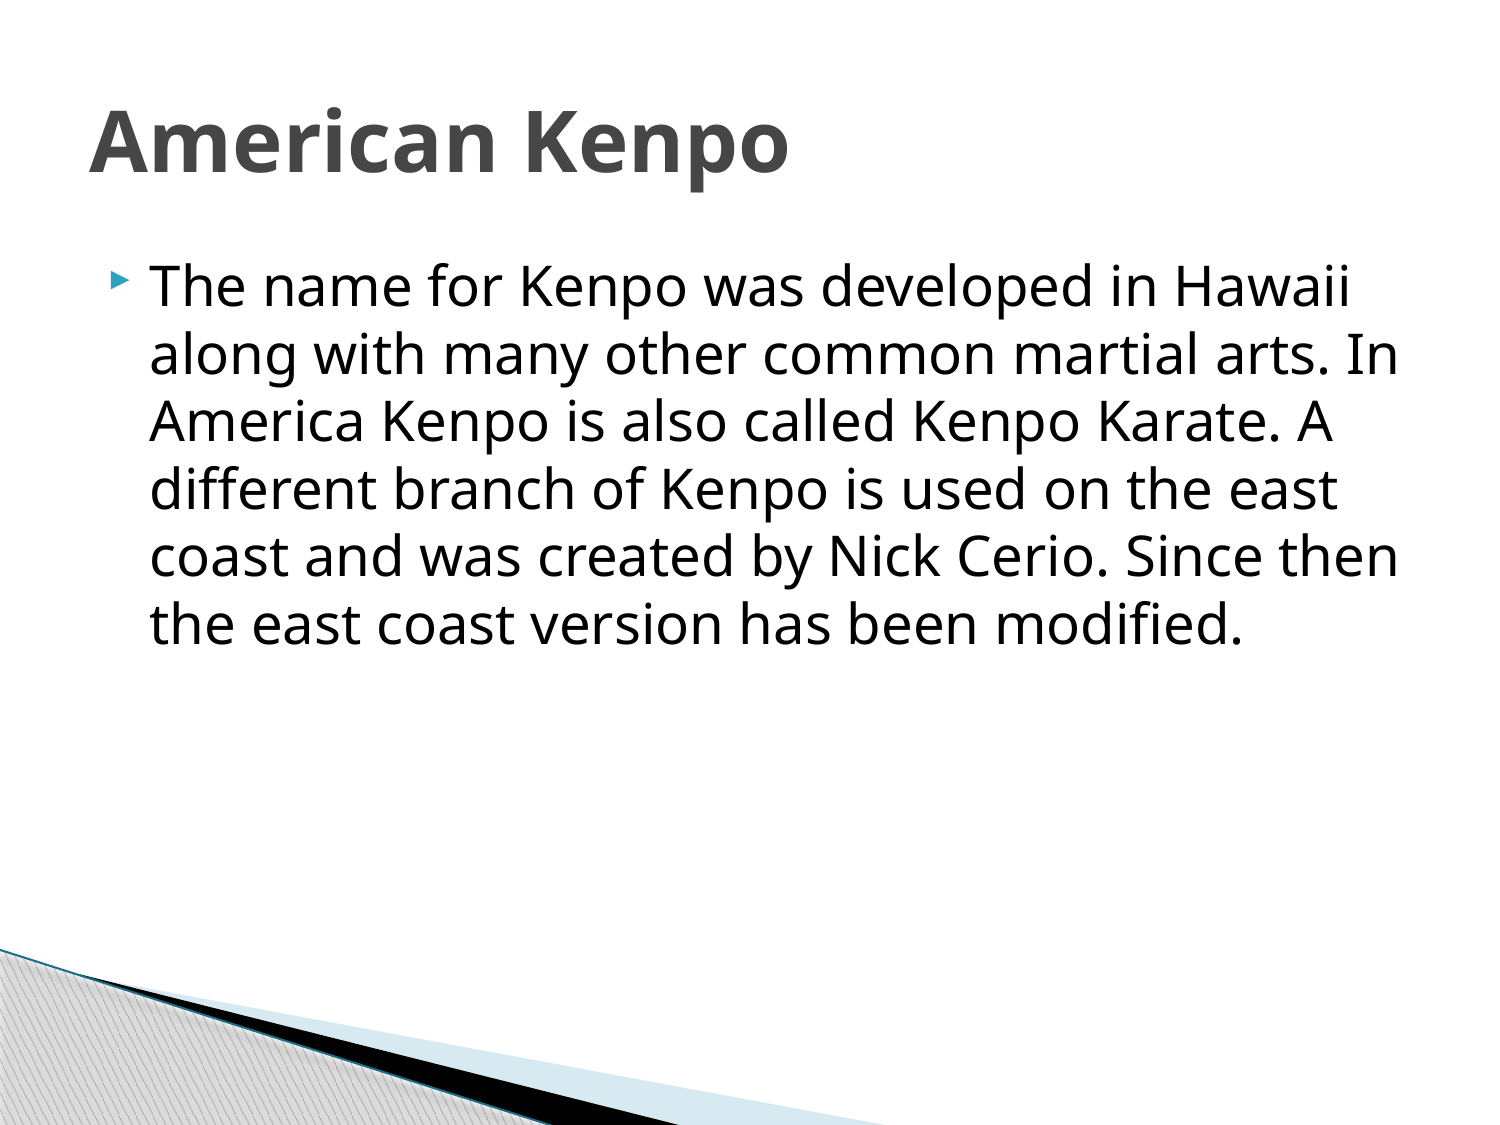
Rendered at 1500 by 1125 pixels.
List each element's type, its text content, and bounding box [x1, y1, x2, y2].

title American Kenpo [75, 45, 1425, 233]
list The name for Kenpo was developed in Hawaii along with many other common martial arts. In America Kenpo is also called Kenpo Karate. A different branch of Kenpo is used on the east coast and was created by Nick Cerio. Since then the east coast version has been modified. [75, 243, 1425, 986]
